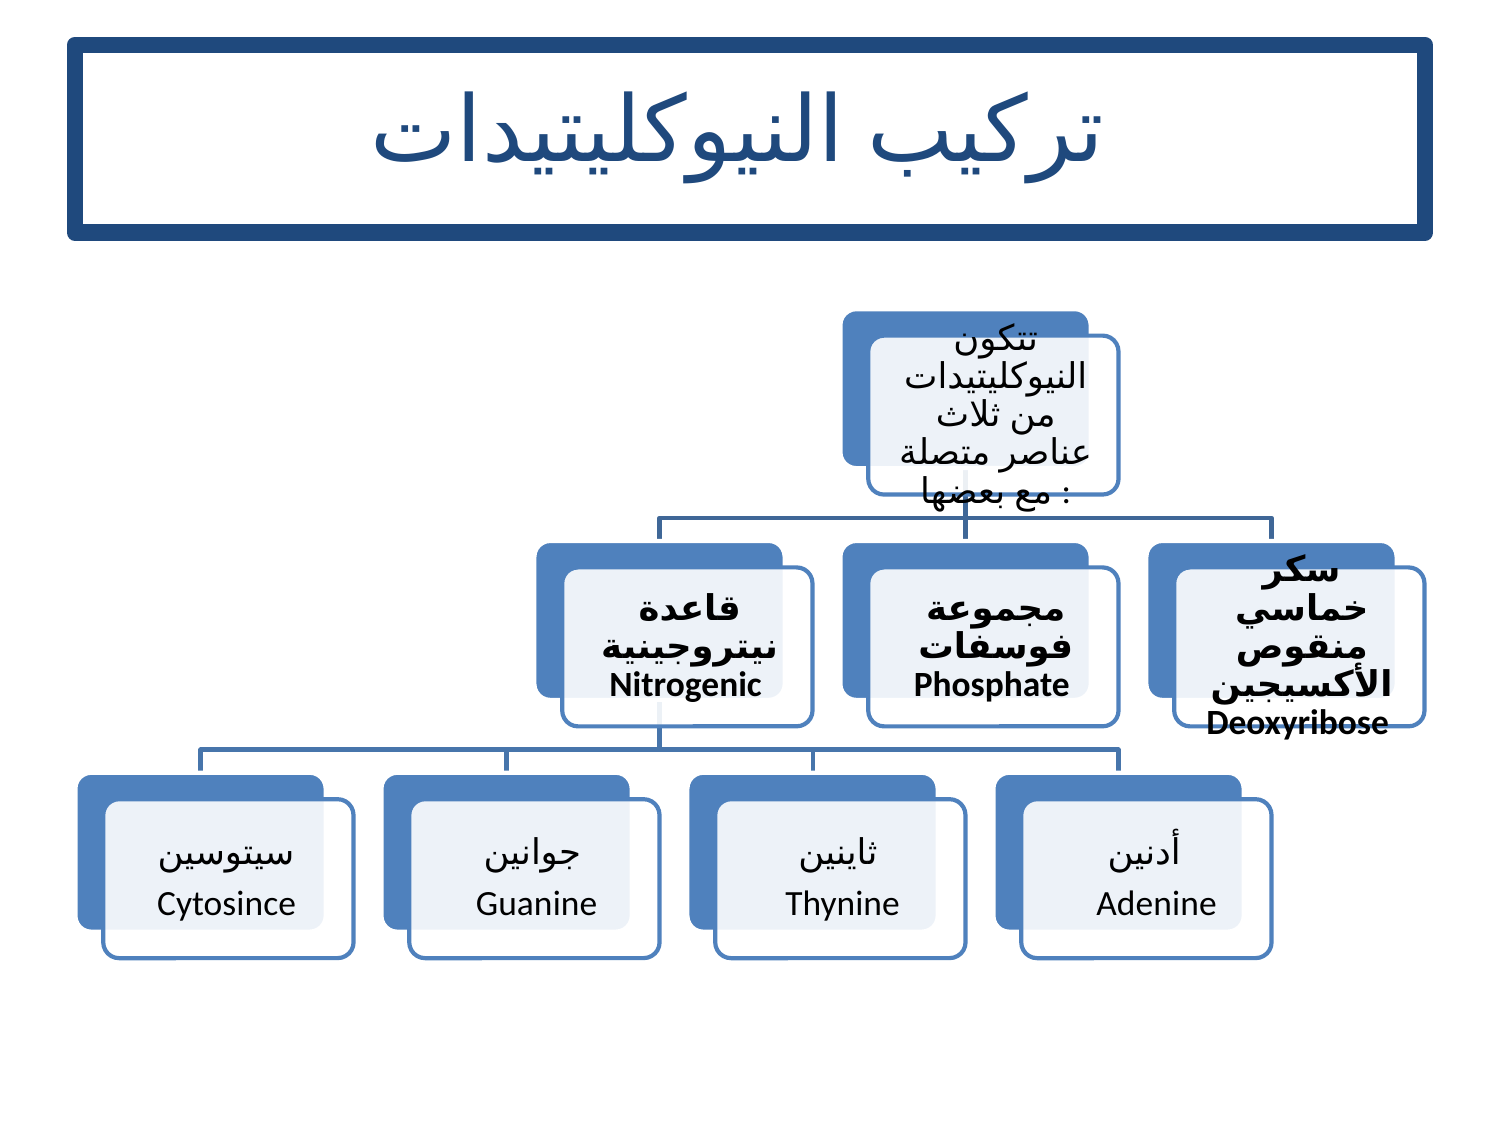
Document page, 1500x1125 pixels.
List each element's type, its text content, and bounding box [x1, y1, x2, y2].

title تركيب النيوكليتيدات [75, 45, 1425, 233]
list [74, 262, 1426, 1006]
